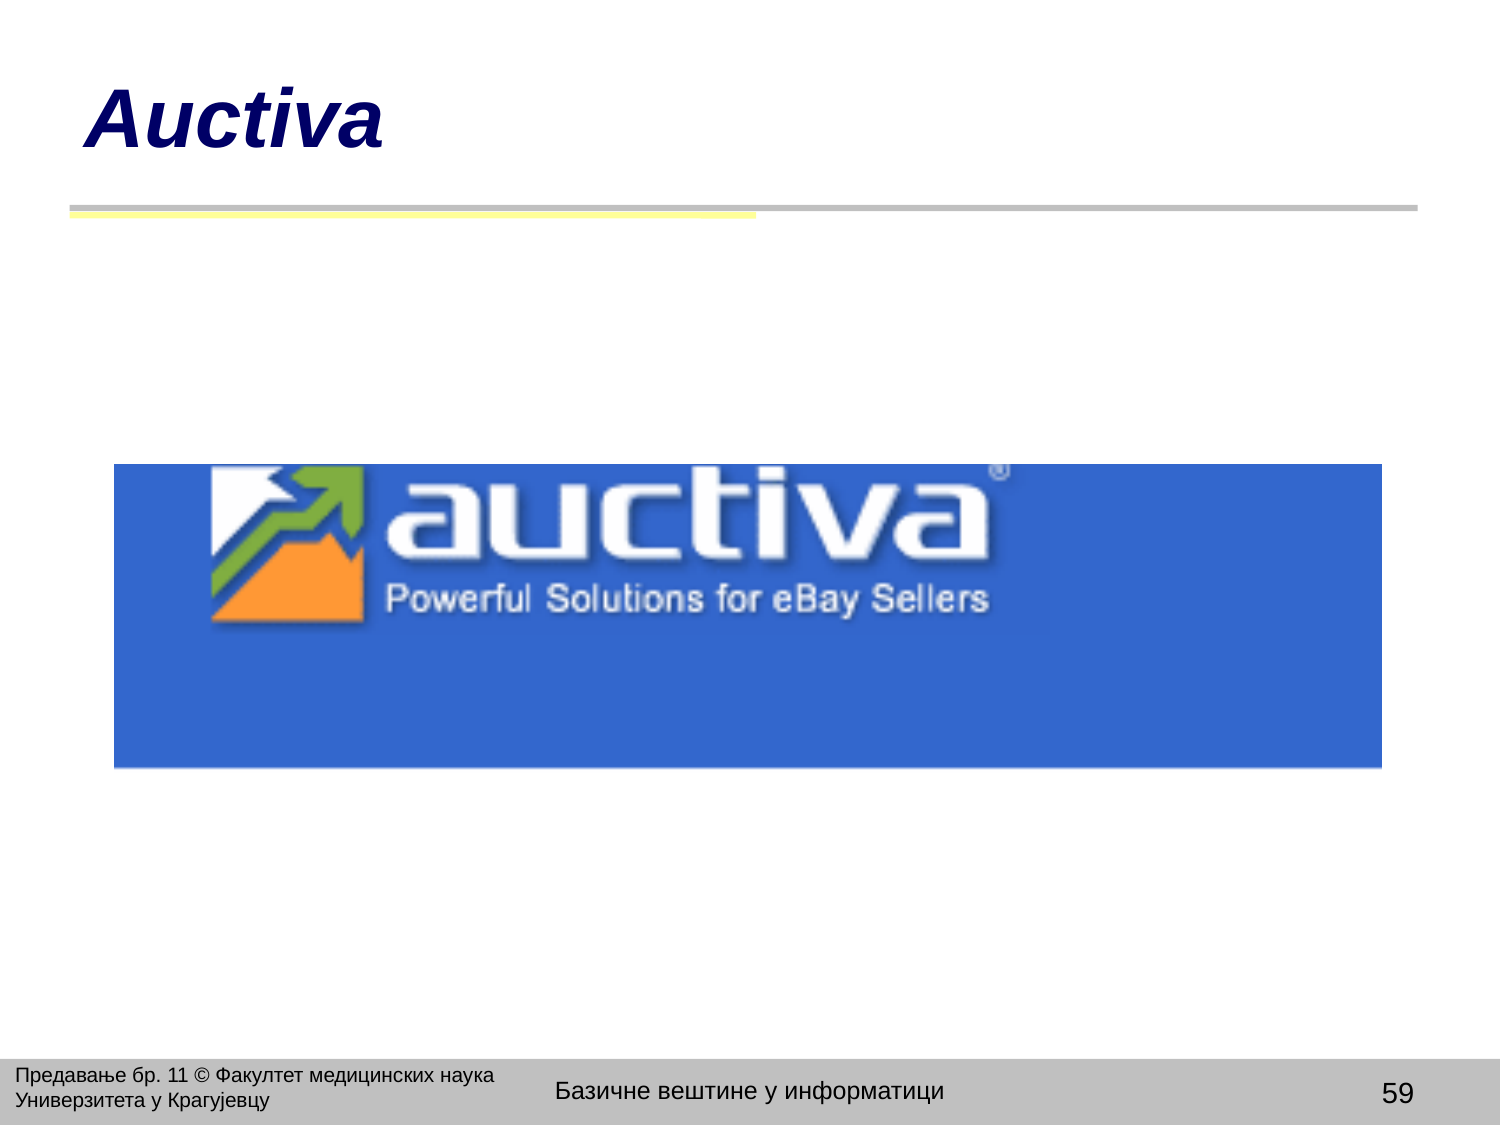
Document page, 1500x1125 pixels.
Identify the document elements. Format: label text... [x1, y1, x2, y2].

title Auctiva [69, 19, 1426, 208]
picture [114, 464, 1382, 773]
slide_number Предавање бр. 11 © Факултет медицинских наука Универзитета у Крагујевцу [0, 1053, 621, 1108]
slide_number 59 [1079, 1066, 1430, 1125]
footer Базичне вештине у информатици [512, 1066, 988, 1125]
